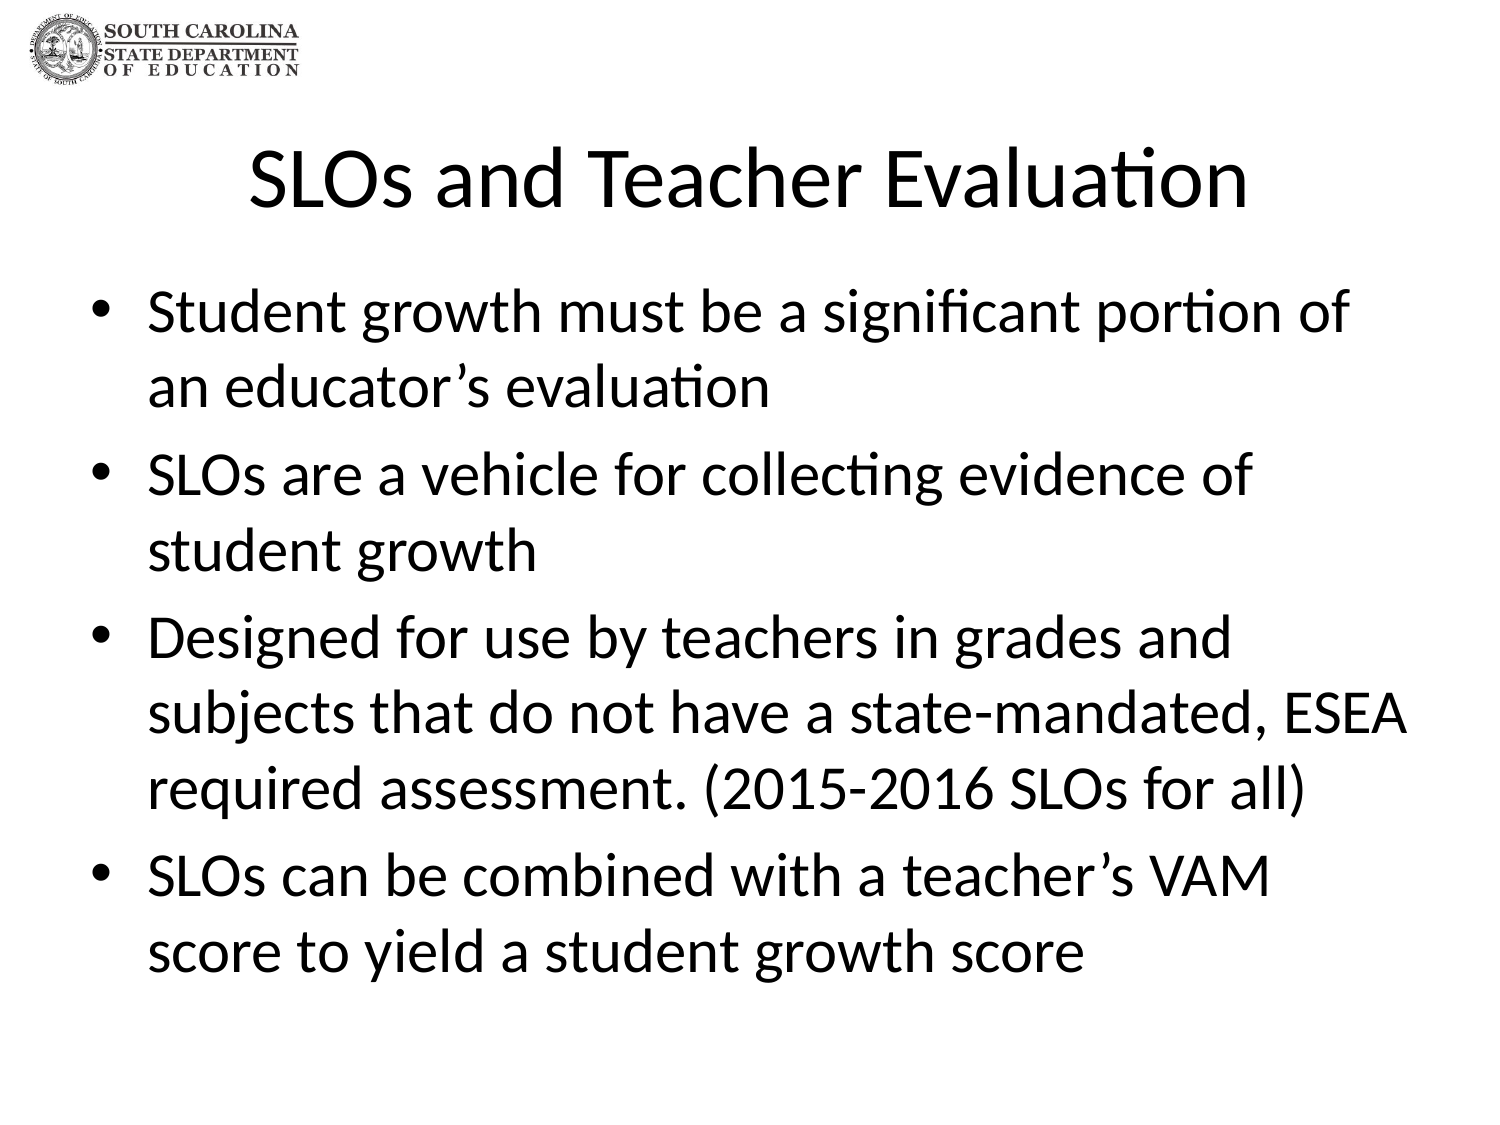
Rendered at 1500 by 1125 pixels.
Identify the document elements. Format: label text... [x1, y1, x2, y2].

list Student growth must be a significant portion of an educator’s evaluation SLOs are a vehicle for collecting evidence of student growth Designed for use by teachers in grades and subjects that do not have a state-mandated, ESEA required assessment. (2015-2016 SLOs for all) SLOs can be combined with a teacher’s VAM score to yield a student growth score [75, 262, 1425, 1005]
picture [24, 12, 313, 90]
title SLOs and Teacher Evaluation [75, 112, 1425, 233]
